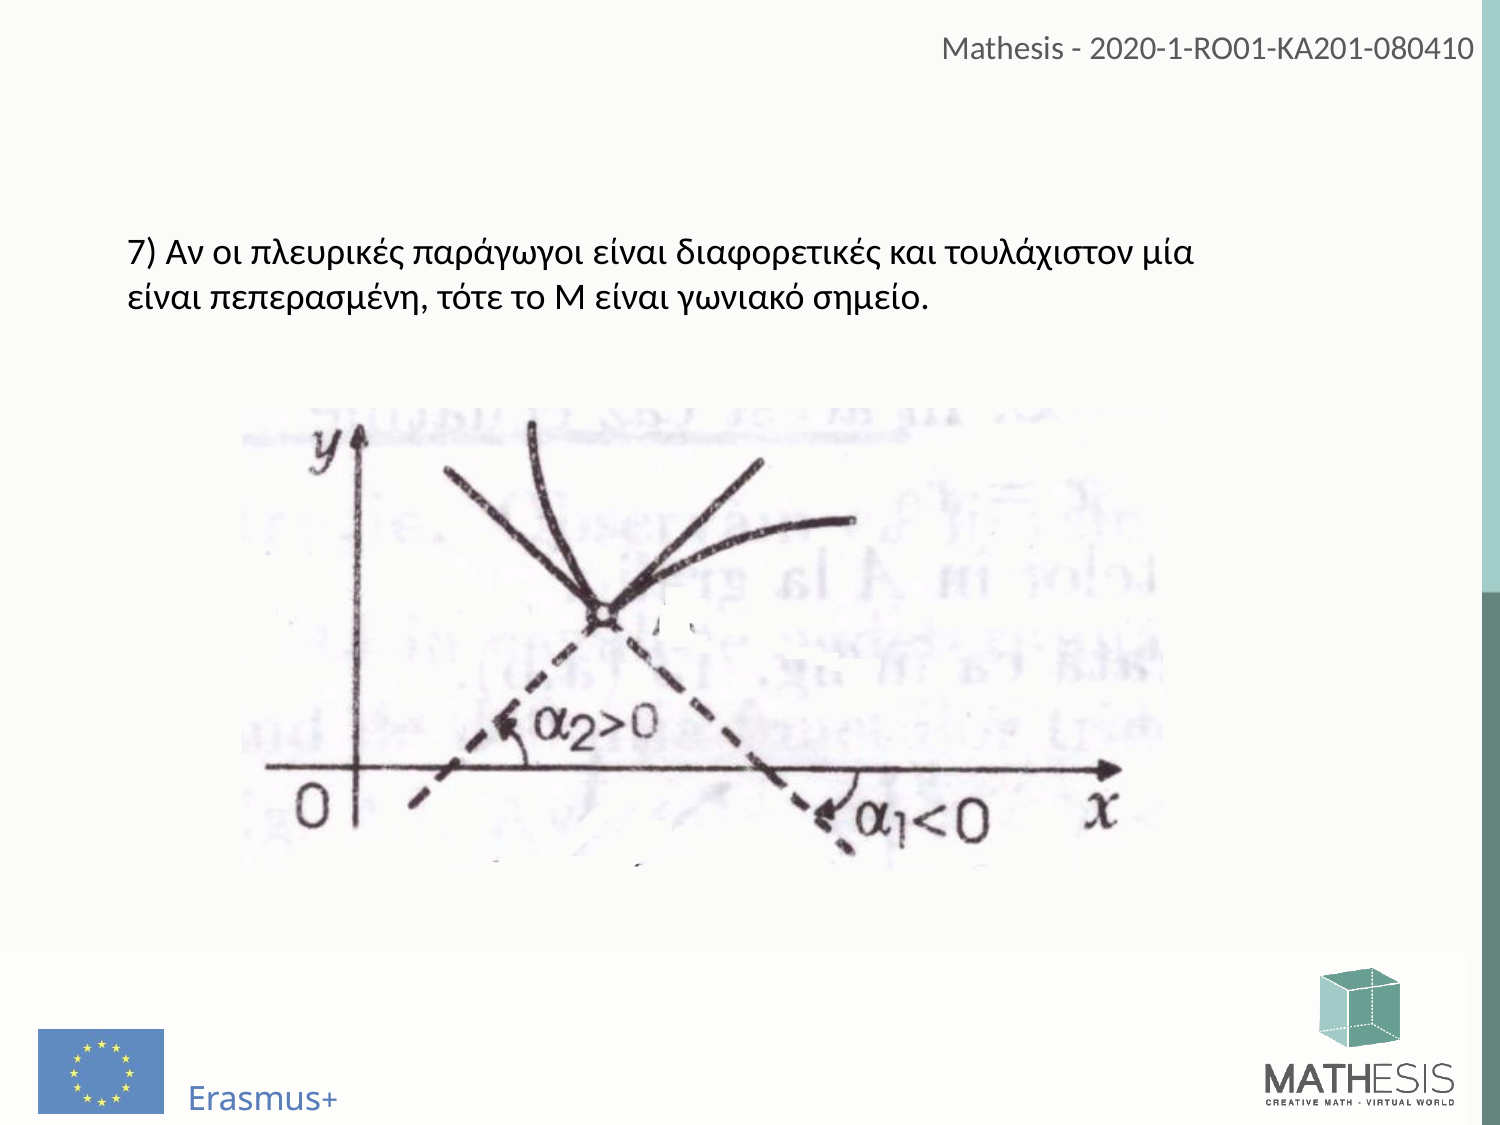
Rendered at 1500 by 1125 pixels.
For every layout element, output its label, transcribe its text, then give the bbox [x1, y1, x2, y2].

picture [241, 408, 1163, 870]
text_box 7) Αν οι πλευρικές παράγωγοι είναι διαφορετικές και τουλάχιστον μία είναι πεπερασμένη, τότε το Μ είναι γωνιακό σημείο. [112, 219, 1270, 370]
